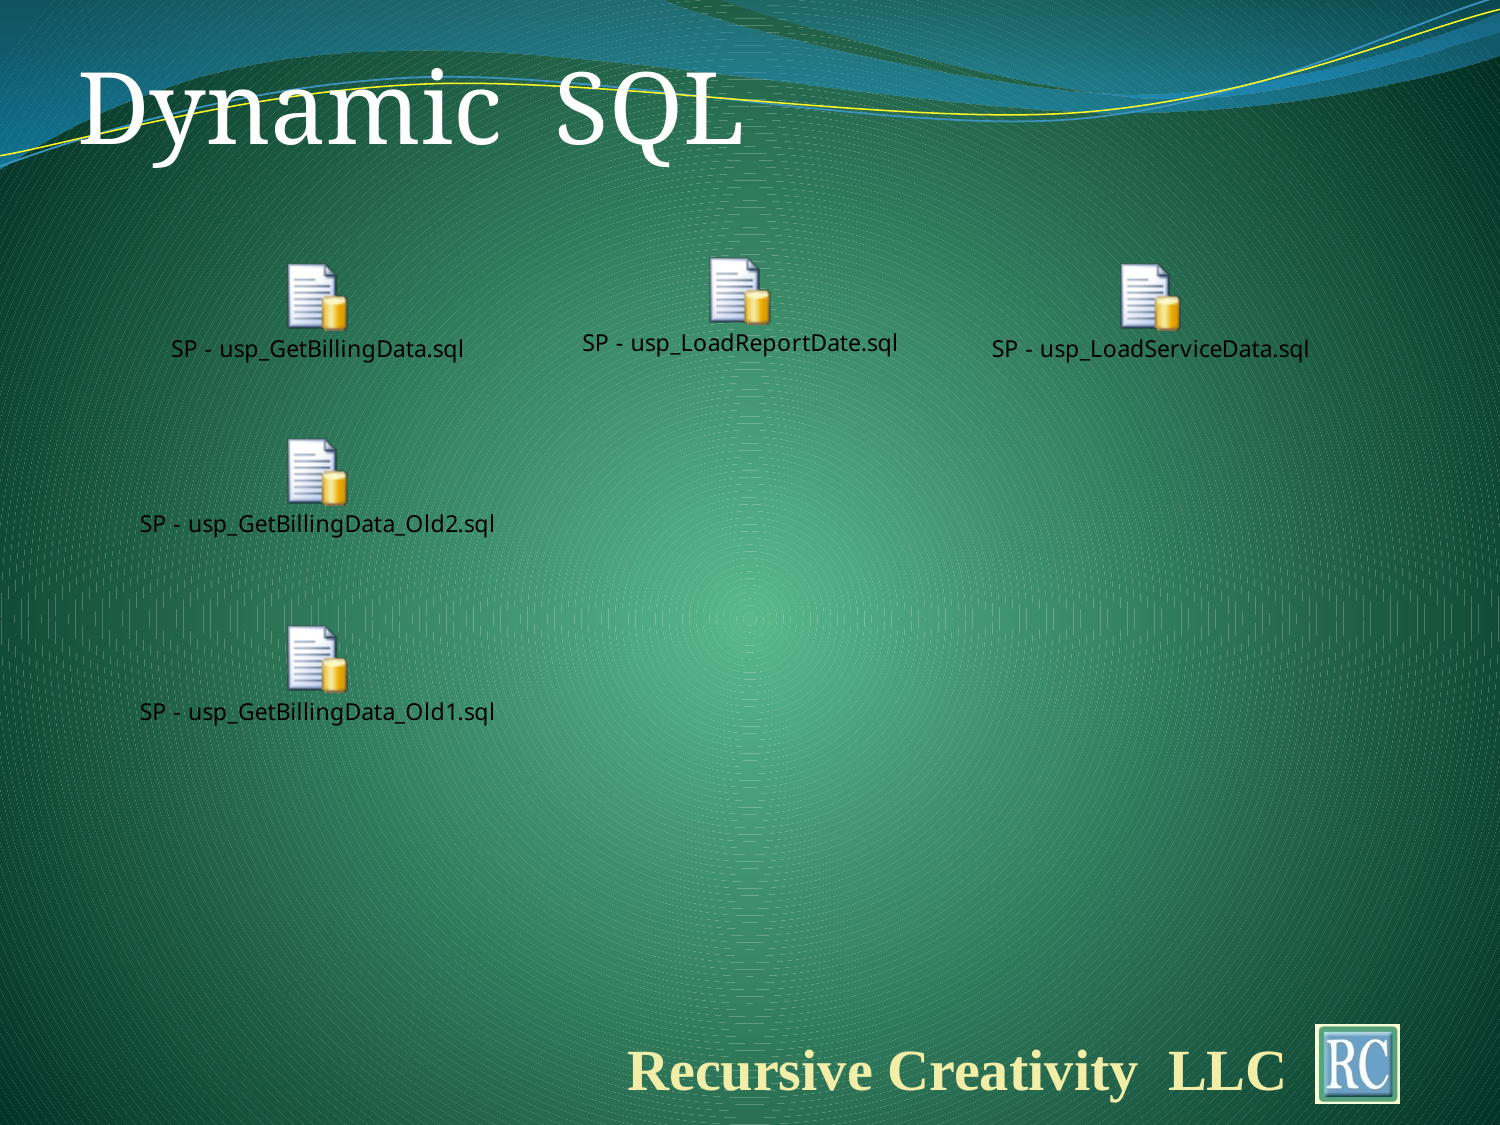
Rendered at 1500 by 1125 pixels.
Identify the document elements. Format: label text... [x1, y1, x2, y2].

text_box Dynamic SQL [62, 37, 1388, 173]
picture [1315, 1024, 1401, 1105]
text_box Recursive Creativity LLC [612, 1025, 1315, 1110]
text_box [112, 624, 522, 732]
title [87, 237, 1376, 1000]
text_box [962, 262, 1338, 369]
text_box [555, 255, 926, 363]
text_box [112, 437, 522, 544]
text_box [149, 262, 486, 369]
